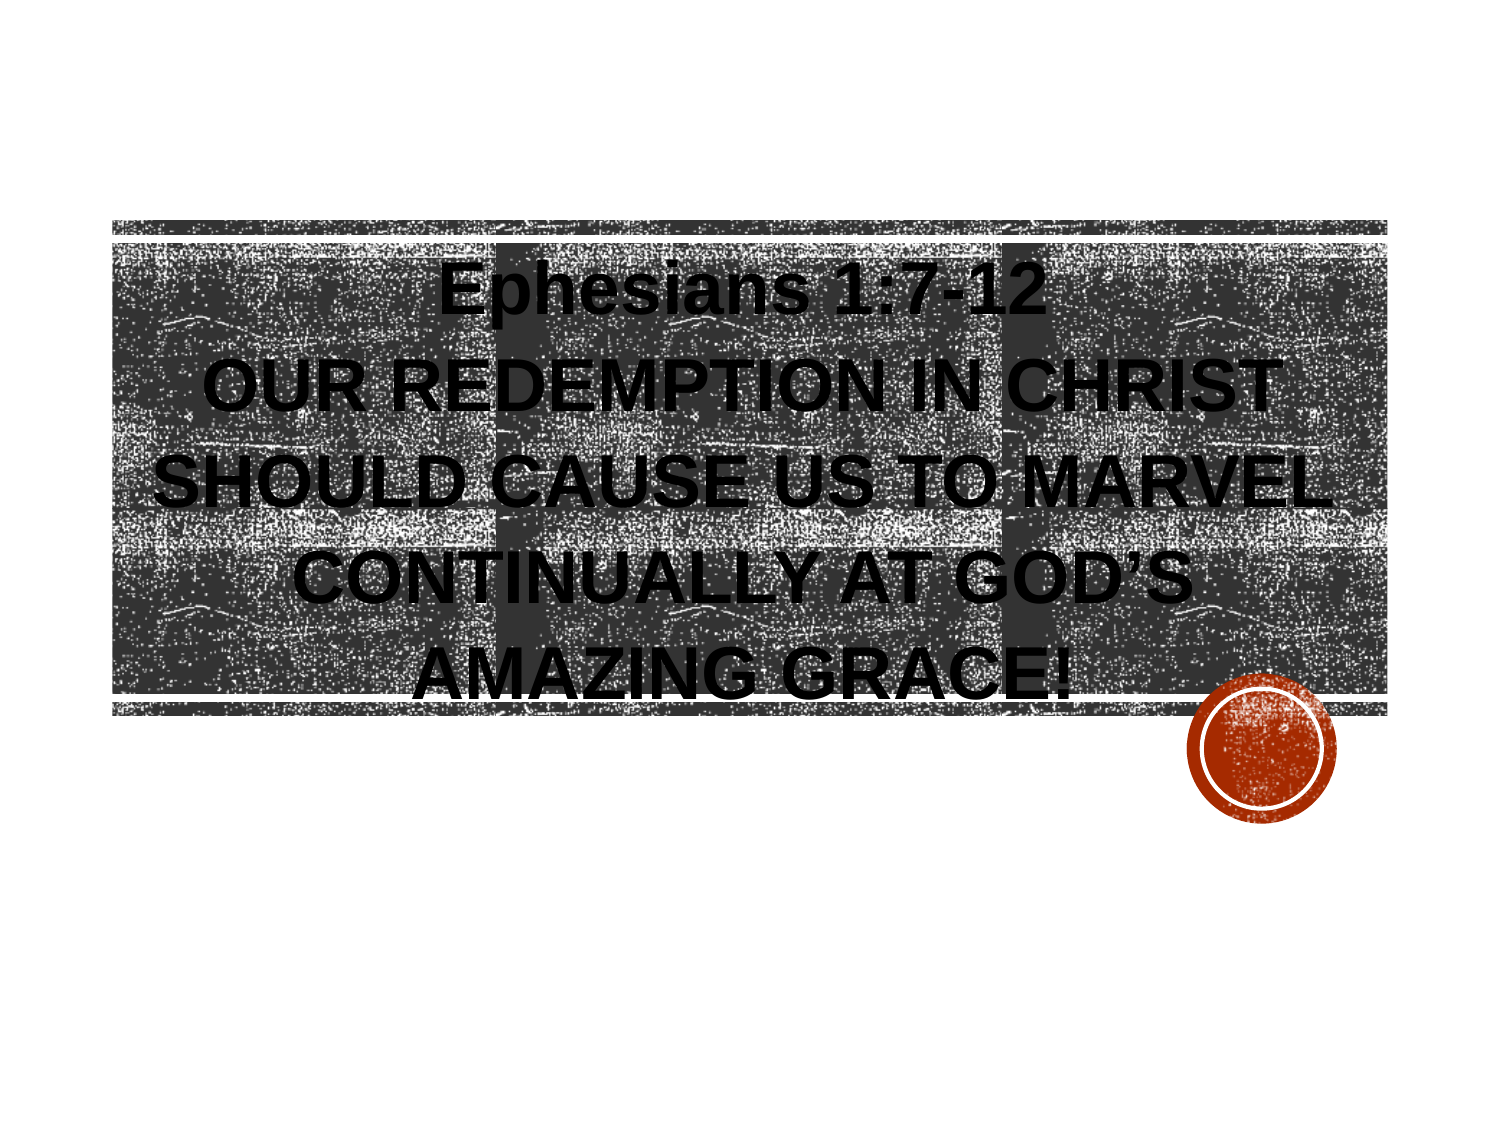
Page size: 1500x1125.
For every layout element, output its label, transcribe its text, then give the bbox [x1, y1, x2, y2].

text_box Ephesians 1:7-12 OUR REDEMPTION IN CHRIST SHOULD CAUSE US TO MARVEL CONTINUALLY AT GOD’S AMAZING GRACE! [116, 226, 1371, 723]
